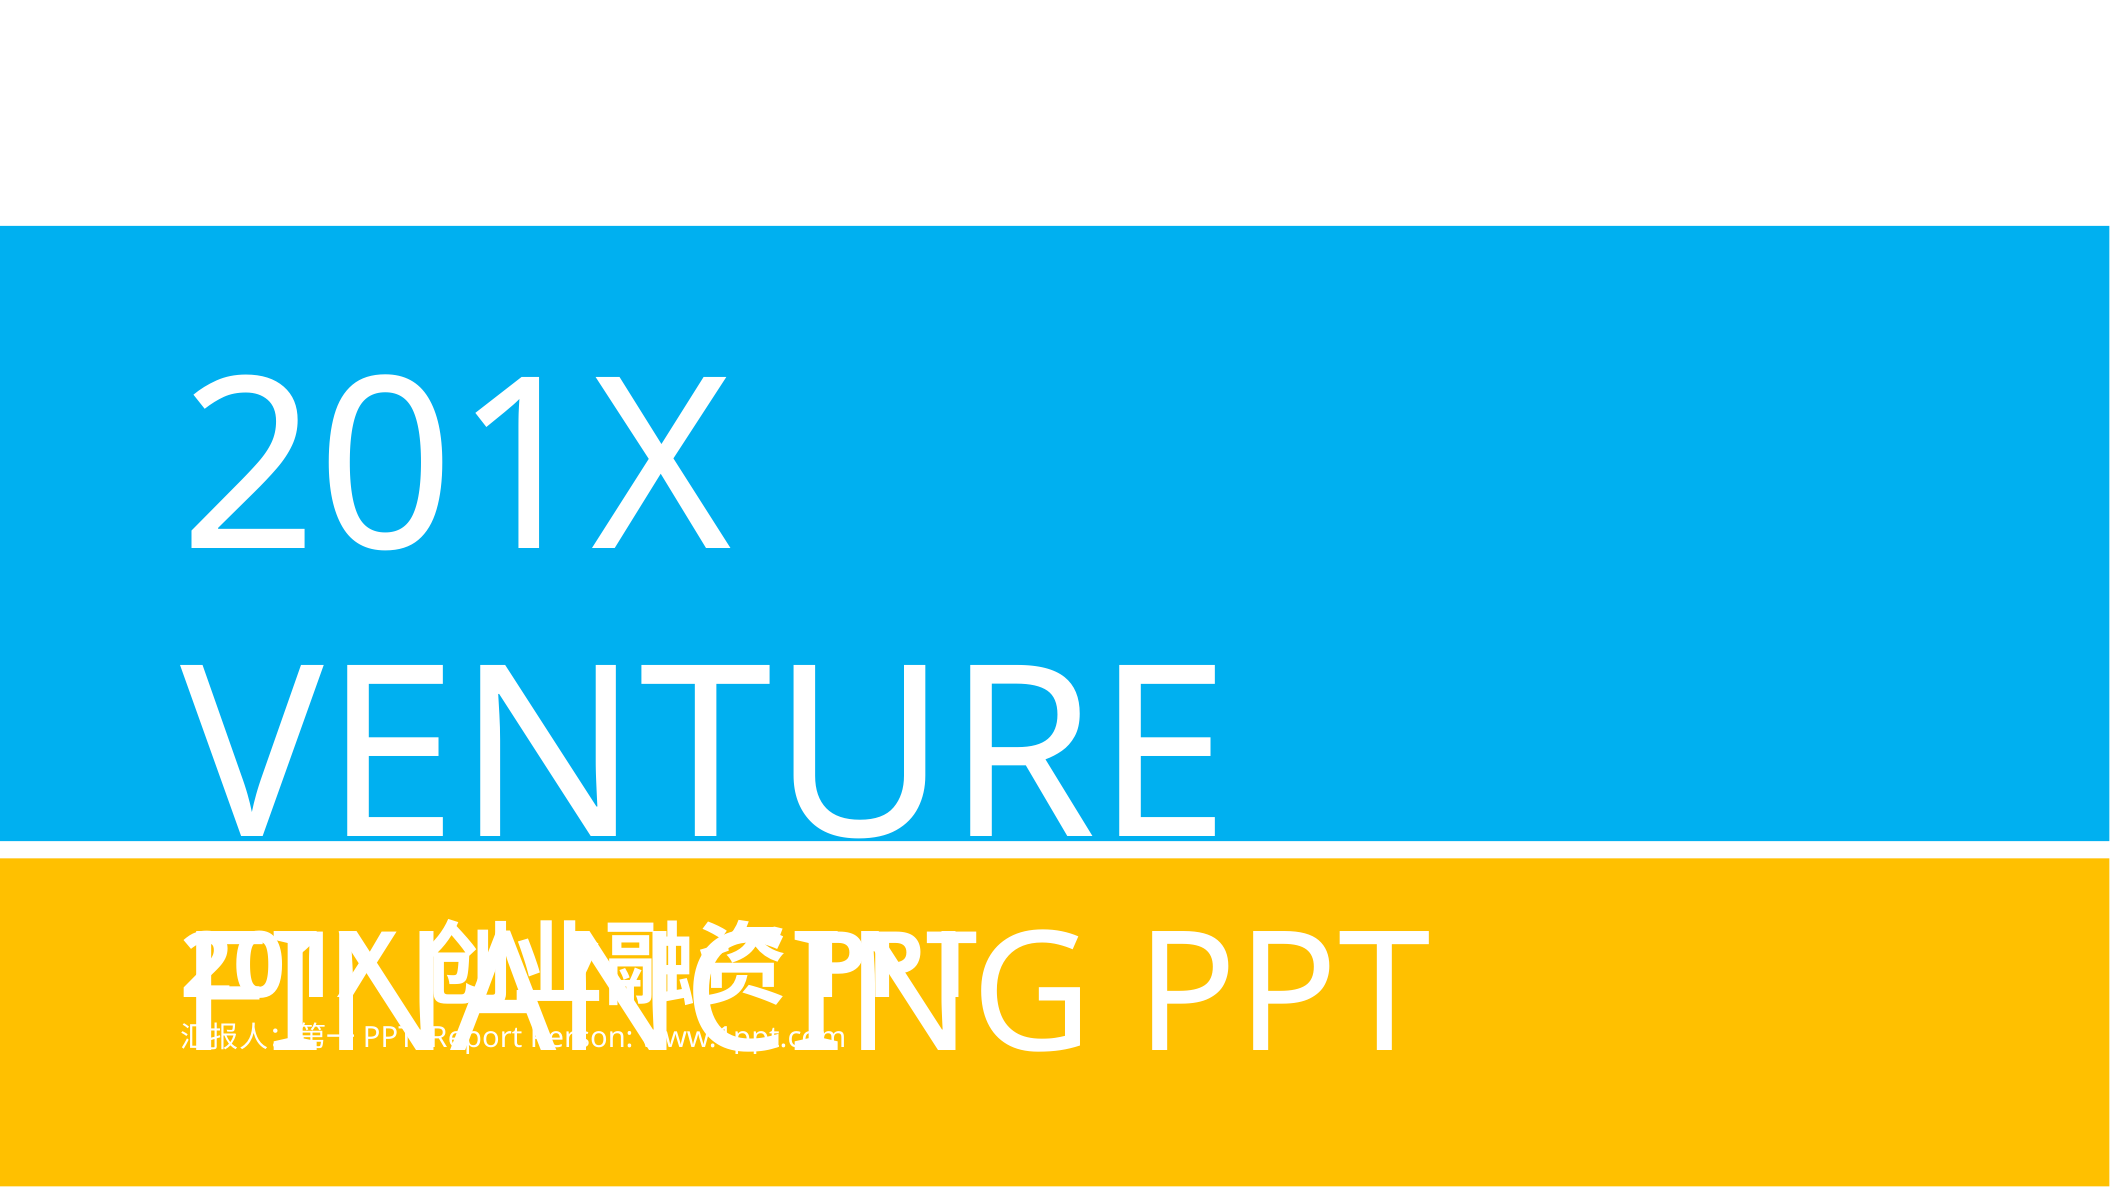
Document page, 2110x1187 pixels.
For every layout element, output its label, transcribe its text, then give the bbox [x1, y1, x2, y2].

text_box 201X创业融资PPT [180, 905, 1006, 1016]
text_box 201X VENTURE FINANCING PPT [180, 308, 1610, 1084]
text_box [0, 225, 2110, 842]
text_box [0, 857, 2110, 1187]
text_box 汇报人：第一PPT Report Person: www.1ppt.com [180, 1018, 1055, 1054]
